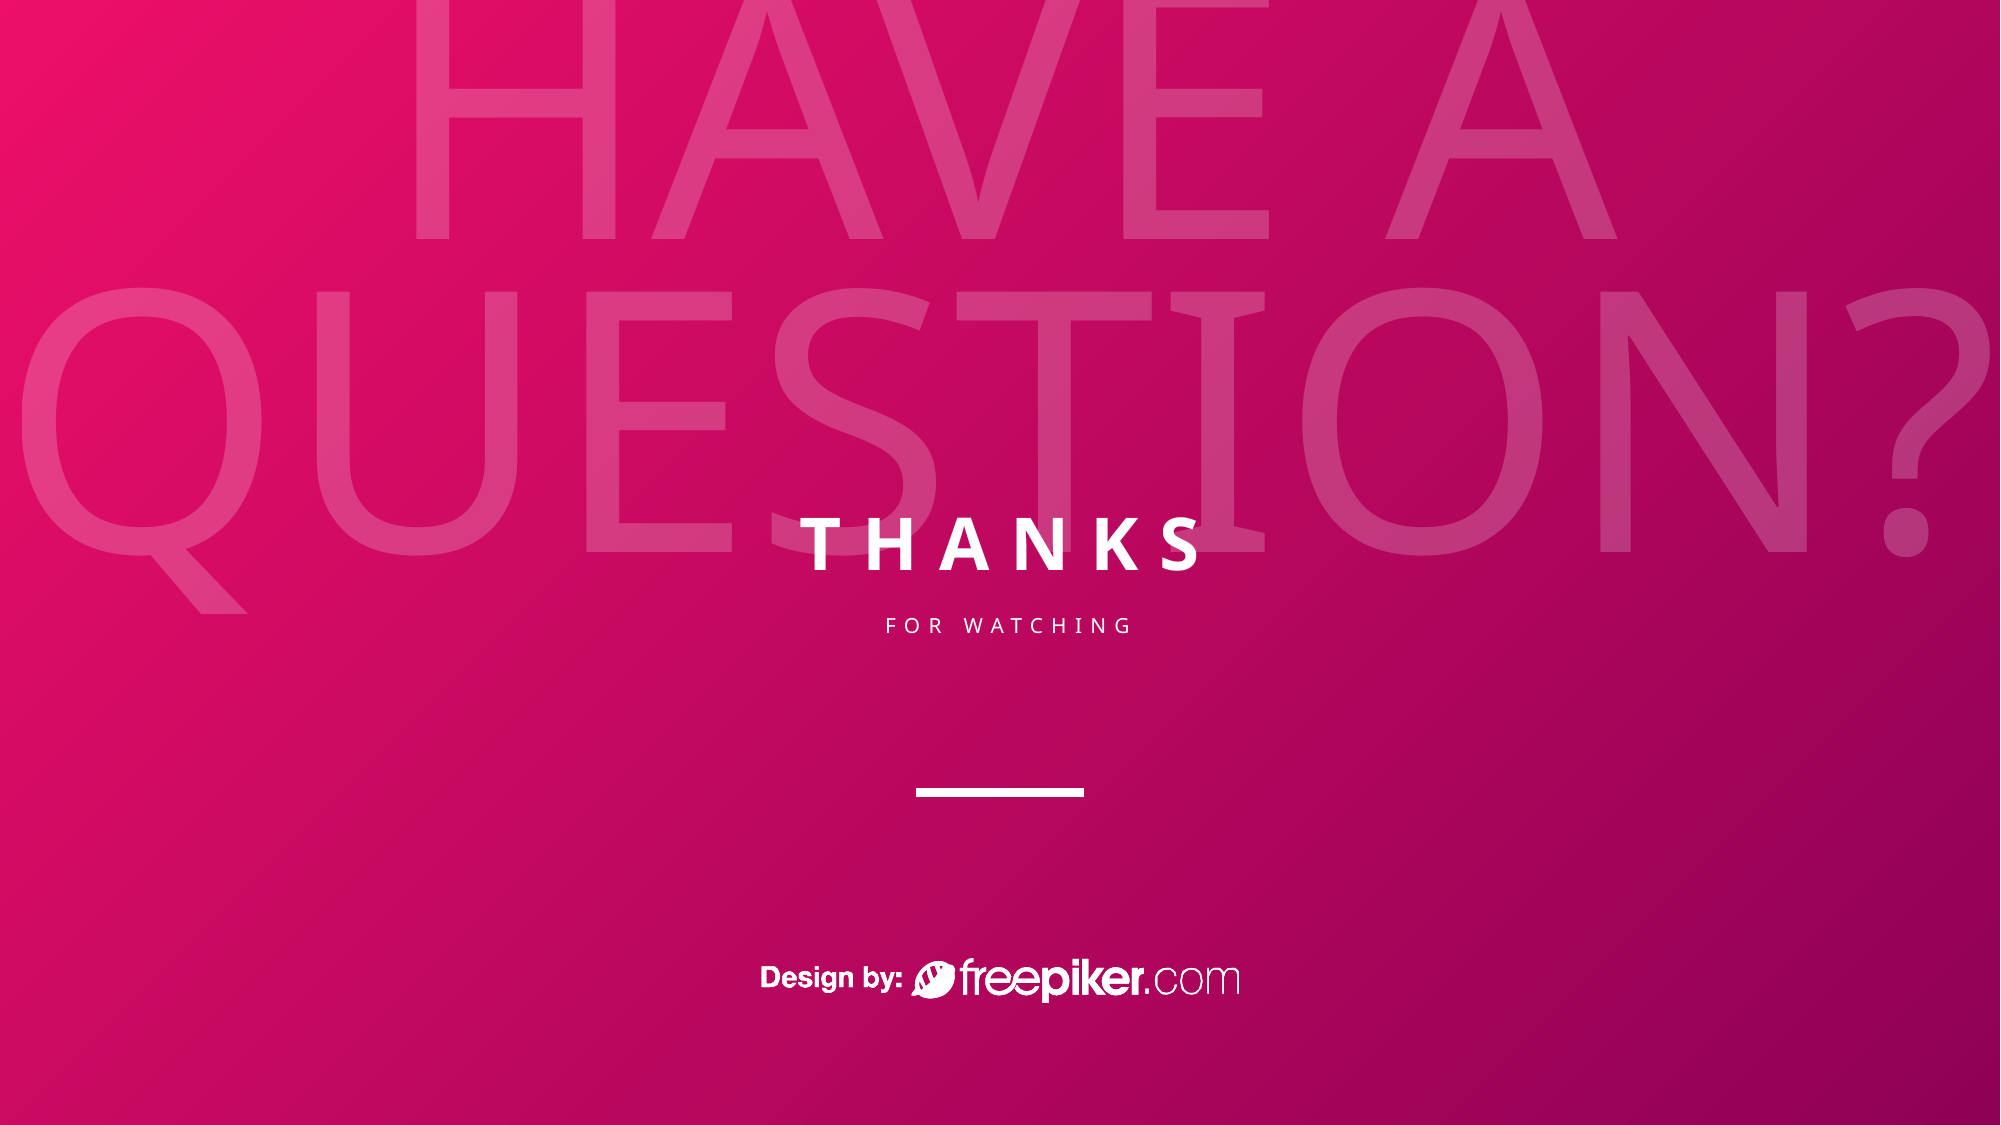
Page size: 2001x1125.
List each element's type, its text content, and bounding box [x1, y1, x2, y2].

text_box HAVE A QUESTION? [0, 0, 2000, 633]
text_box FOR WATCHING [870, 605, 1145, 646]
text_box [0, 633, 2000, 1125]
text_box THANKS [784, 490, 1216, 593]
picture [760, 957, 1239, 1003]
